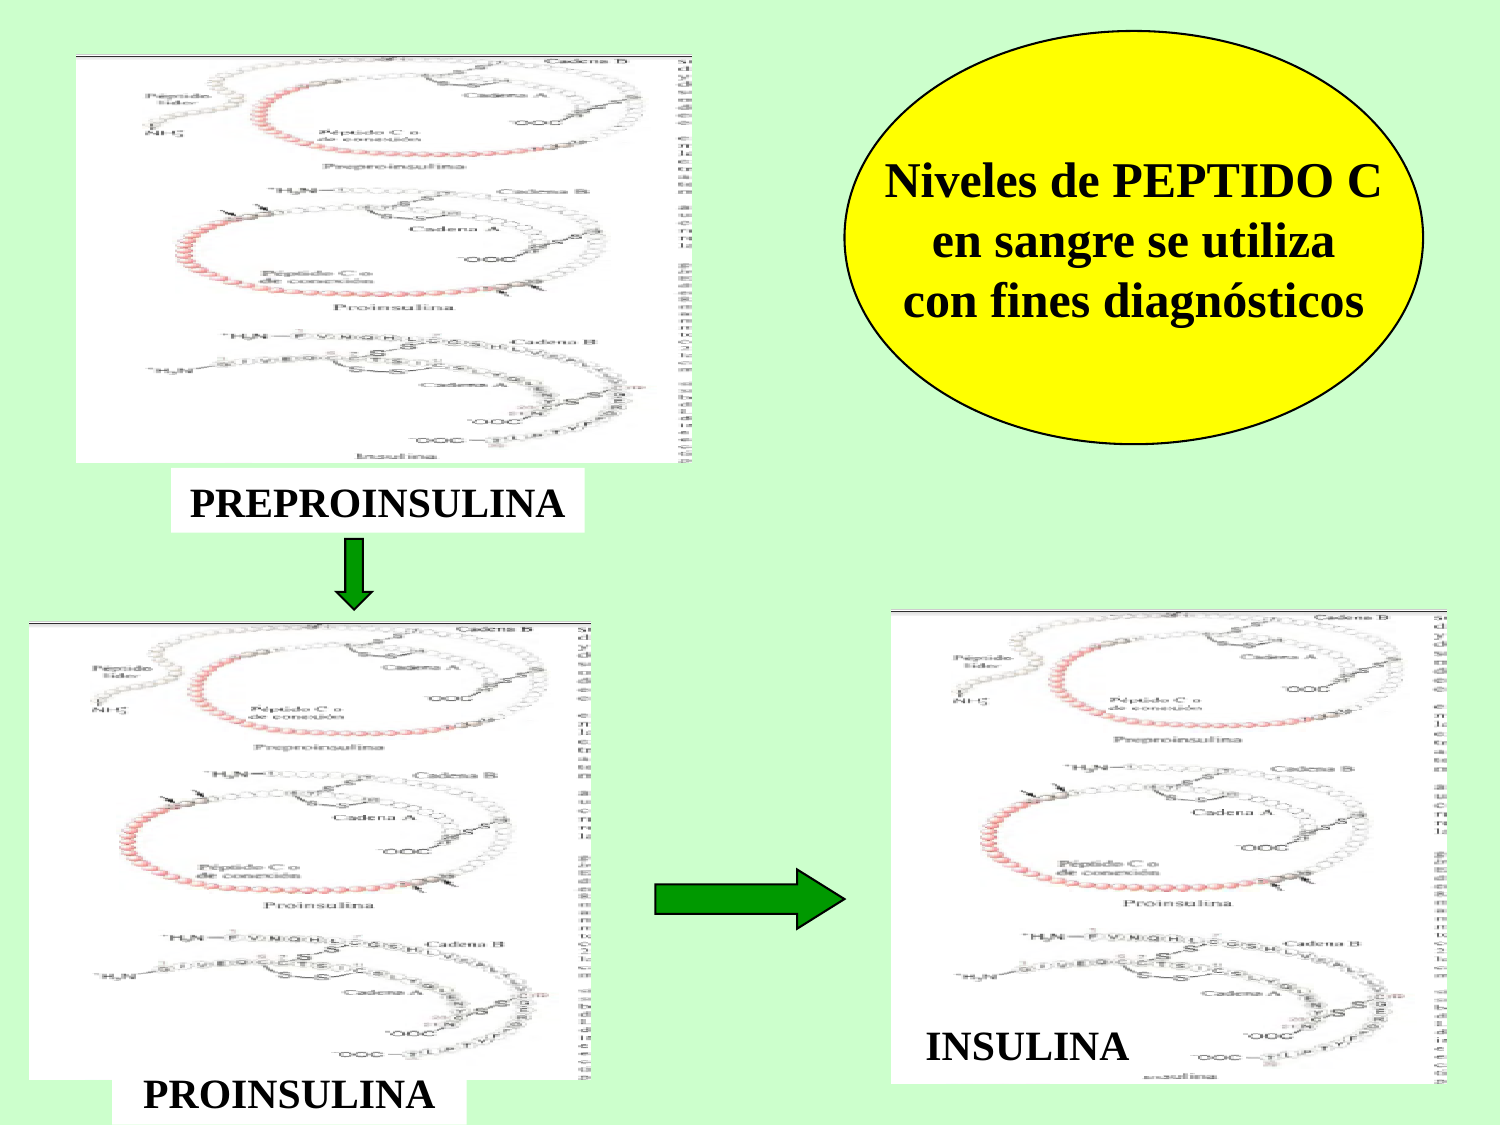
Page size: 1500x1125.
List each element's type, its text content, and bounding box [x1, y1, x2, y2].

text_box PROINSULINA [112, 1088, 467, 1125]
text_box [336, 538, 372, 610]
text_box Niveles de PEPTIDO C en sangre se utiliza con fines diagnósticos [844, 30, 1424, 445]
text_box [655, 869, 845, 929]
text_box PREPROINSULINA [171, 472, 585, 533]
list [76, 54, 692, 463]
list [891, 609, 1448, 1084]
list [29, 621, 591, 1080]
